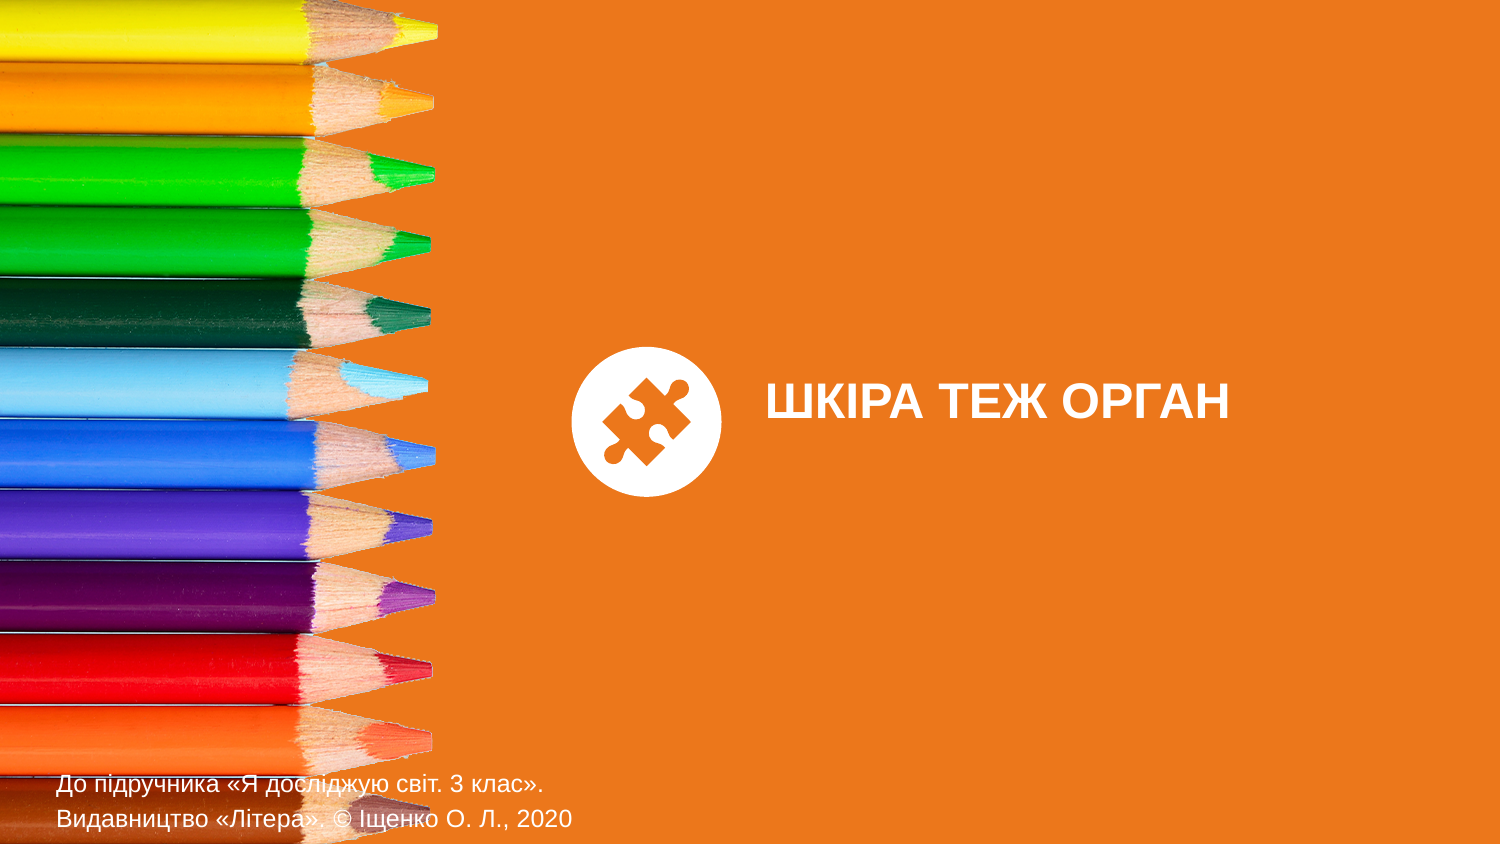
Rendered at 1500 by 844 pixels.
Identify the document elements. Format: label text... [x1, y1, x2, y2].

list ШКІРА ТЕЖ ОРГАН [750, 351, 1500, 446]
text_box [569, 344, 724, 499]
list До підручника «Я досліджую світ. 3 клас». Видавництво «Літера». © Іщенко О. Л., 2020 [41, 776, 792, 824]
text_box [600, 375, 693, 469]
picture [0, 0, 438, 844]
